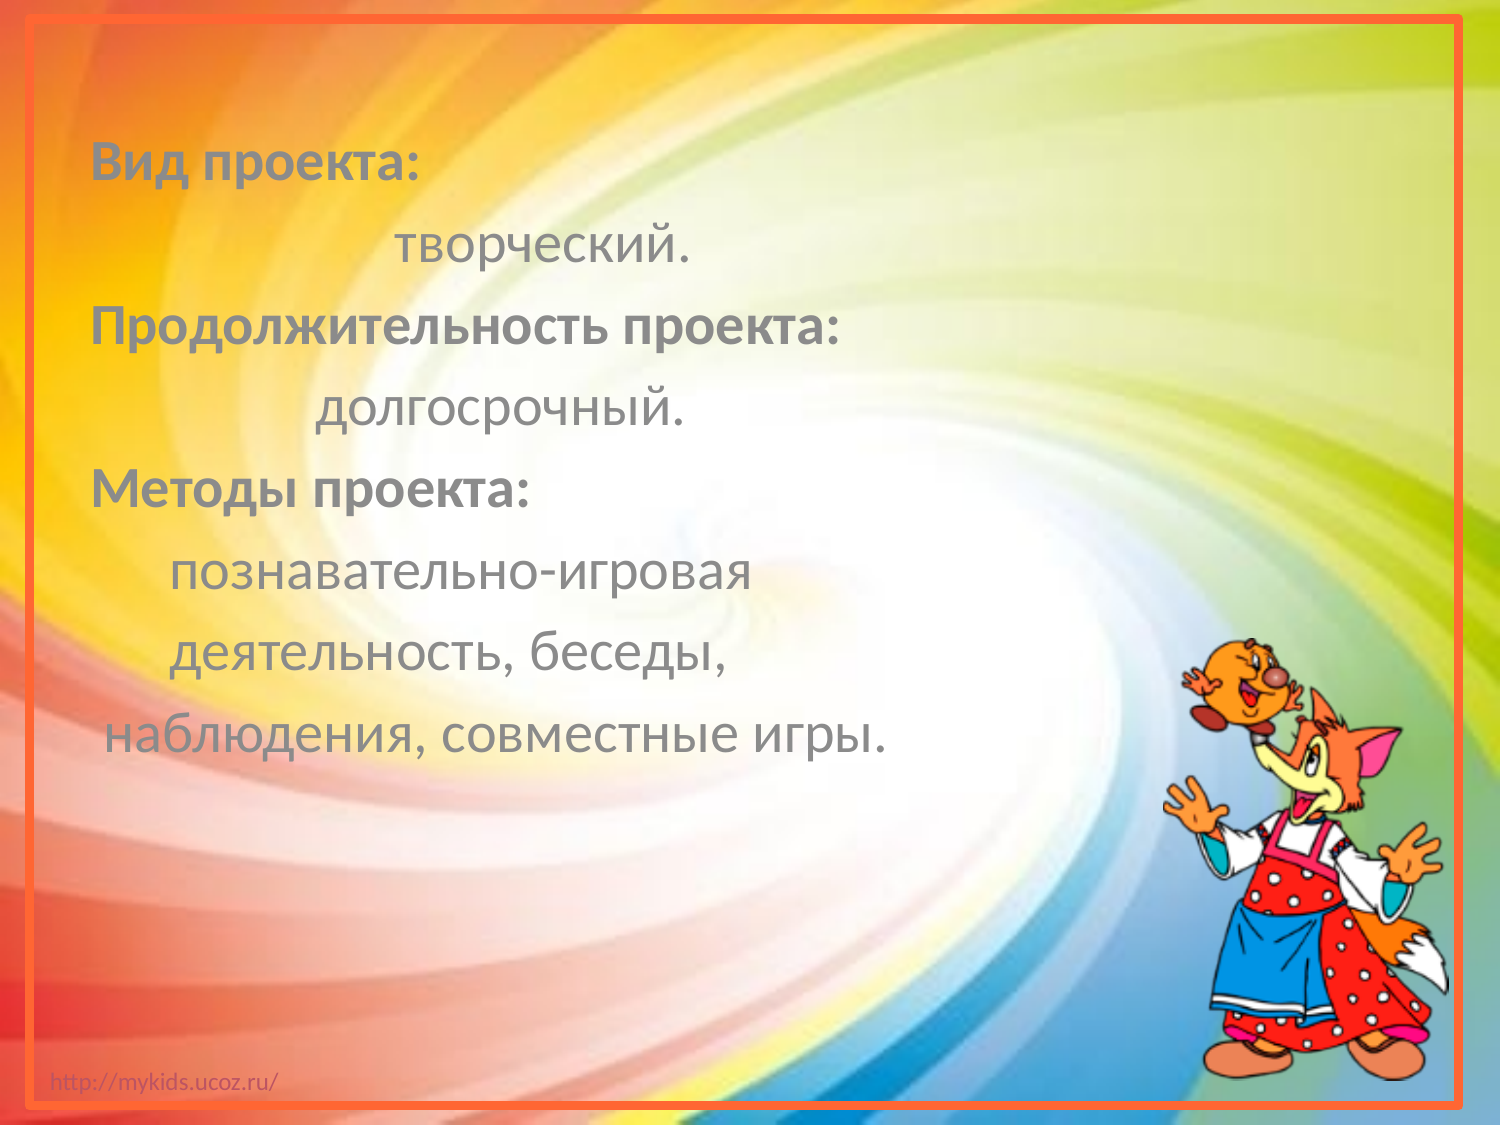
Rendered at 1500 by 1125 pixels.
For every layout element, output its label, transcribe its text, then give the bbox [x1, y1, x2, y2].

list Вид проекта: творческий. Продолжительность проекта: долгосрочный. Методы проекта: познавательно-игровая деятельность, беседы, наблюдения, совместные игры. [74, 77, 1426, 1006]
picture [34, 24, 1454, 1101]
picture [0, 0, 1500, 1125]
